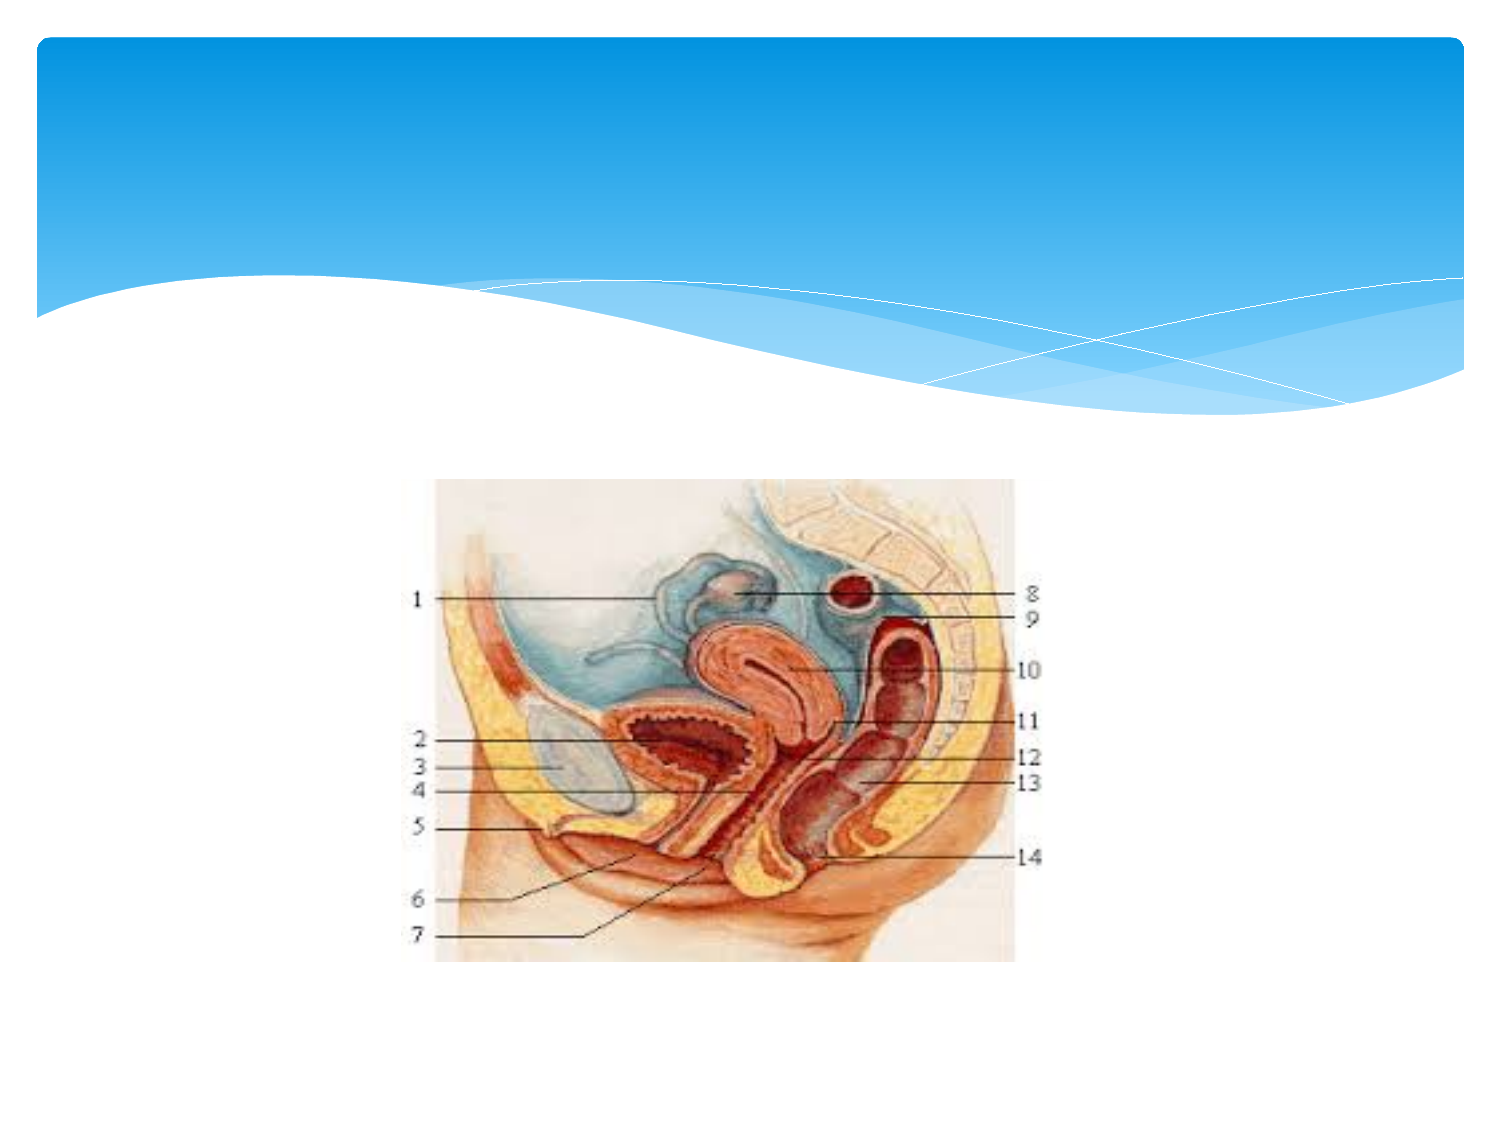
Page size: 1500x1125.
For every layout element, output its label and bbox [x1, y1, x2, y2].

picture [401, 479, 1053, 962]
